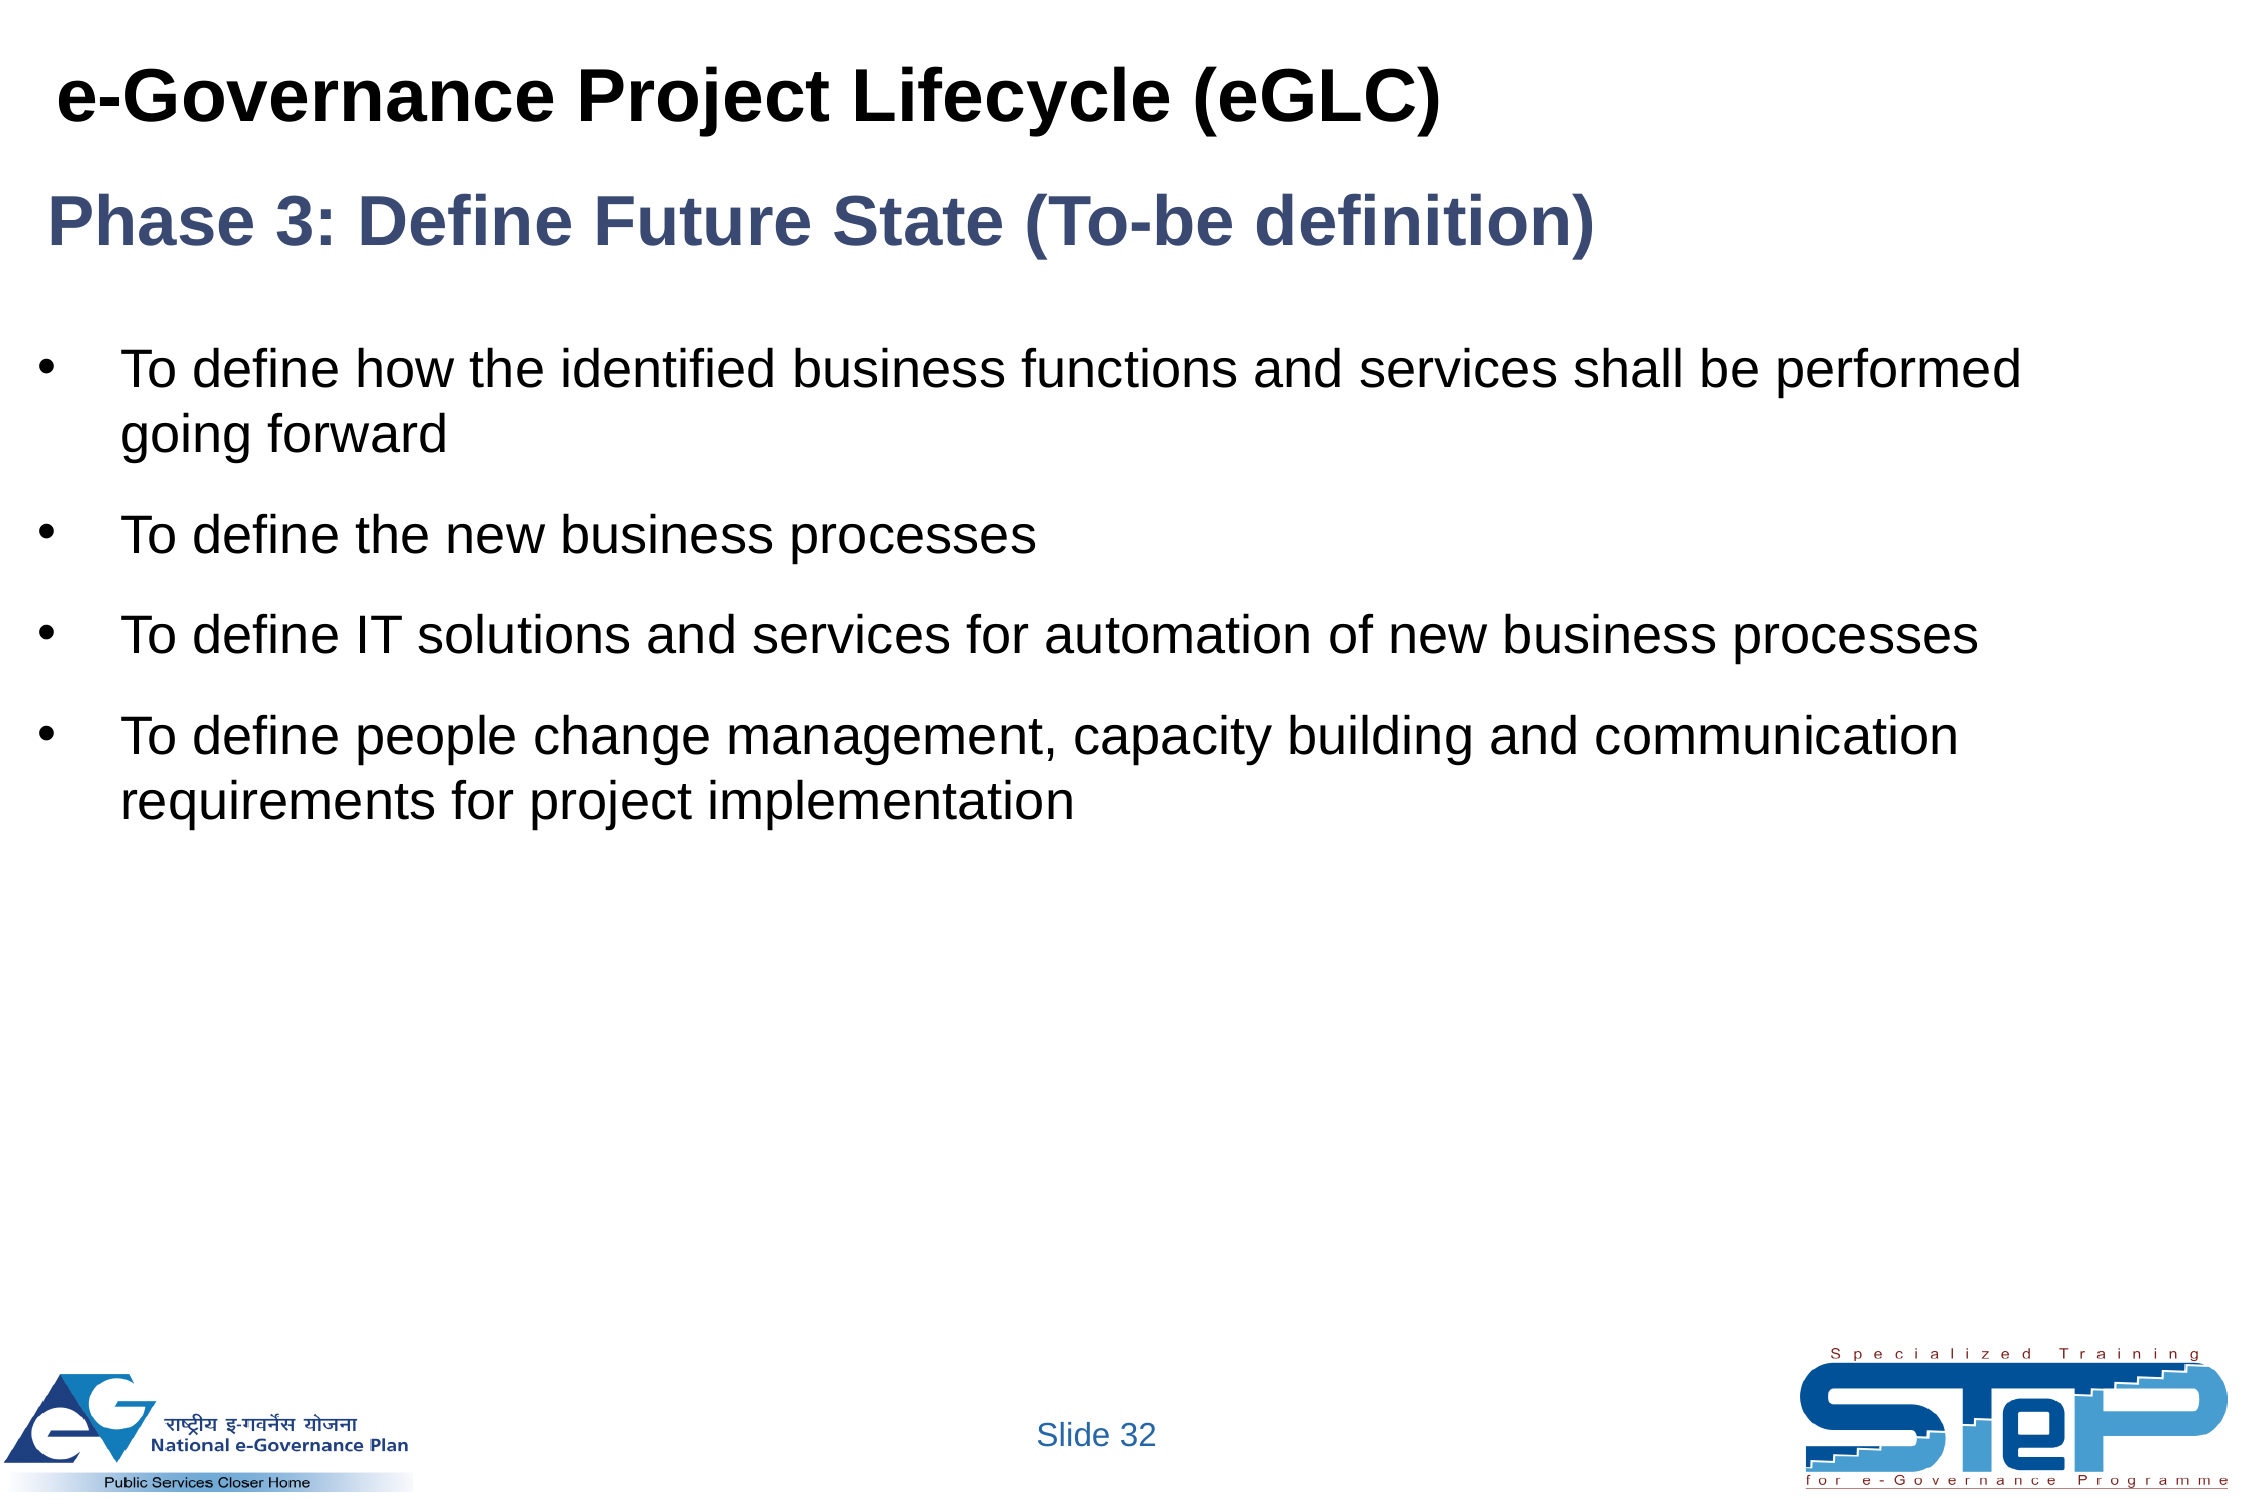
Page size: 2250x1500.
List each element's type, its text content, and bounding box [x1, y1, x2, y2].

picture [1800, 1348, 2228, 1489]
text_box Phase 3: Define Future State (To-be definition) [47, 147, 2092, 288]
title e-Governance Project Lifecycle (eGLC) [56, 16, 2082, 147]
picture [3, 1374, 413, 1492]
list To define how the identified business functions and services shall be performed going forward To define the new business processes To define IT solutions and services for automation of new business processes To define people change management, capacity building and communication requirements for project implementation [37, 333, 2044, 1250]
